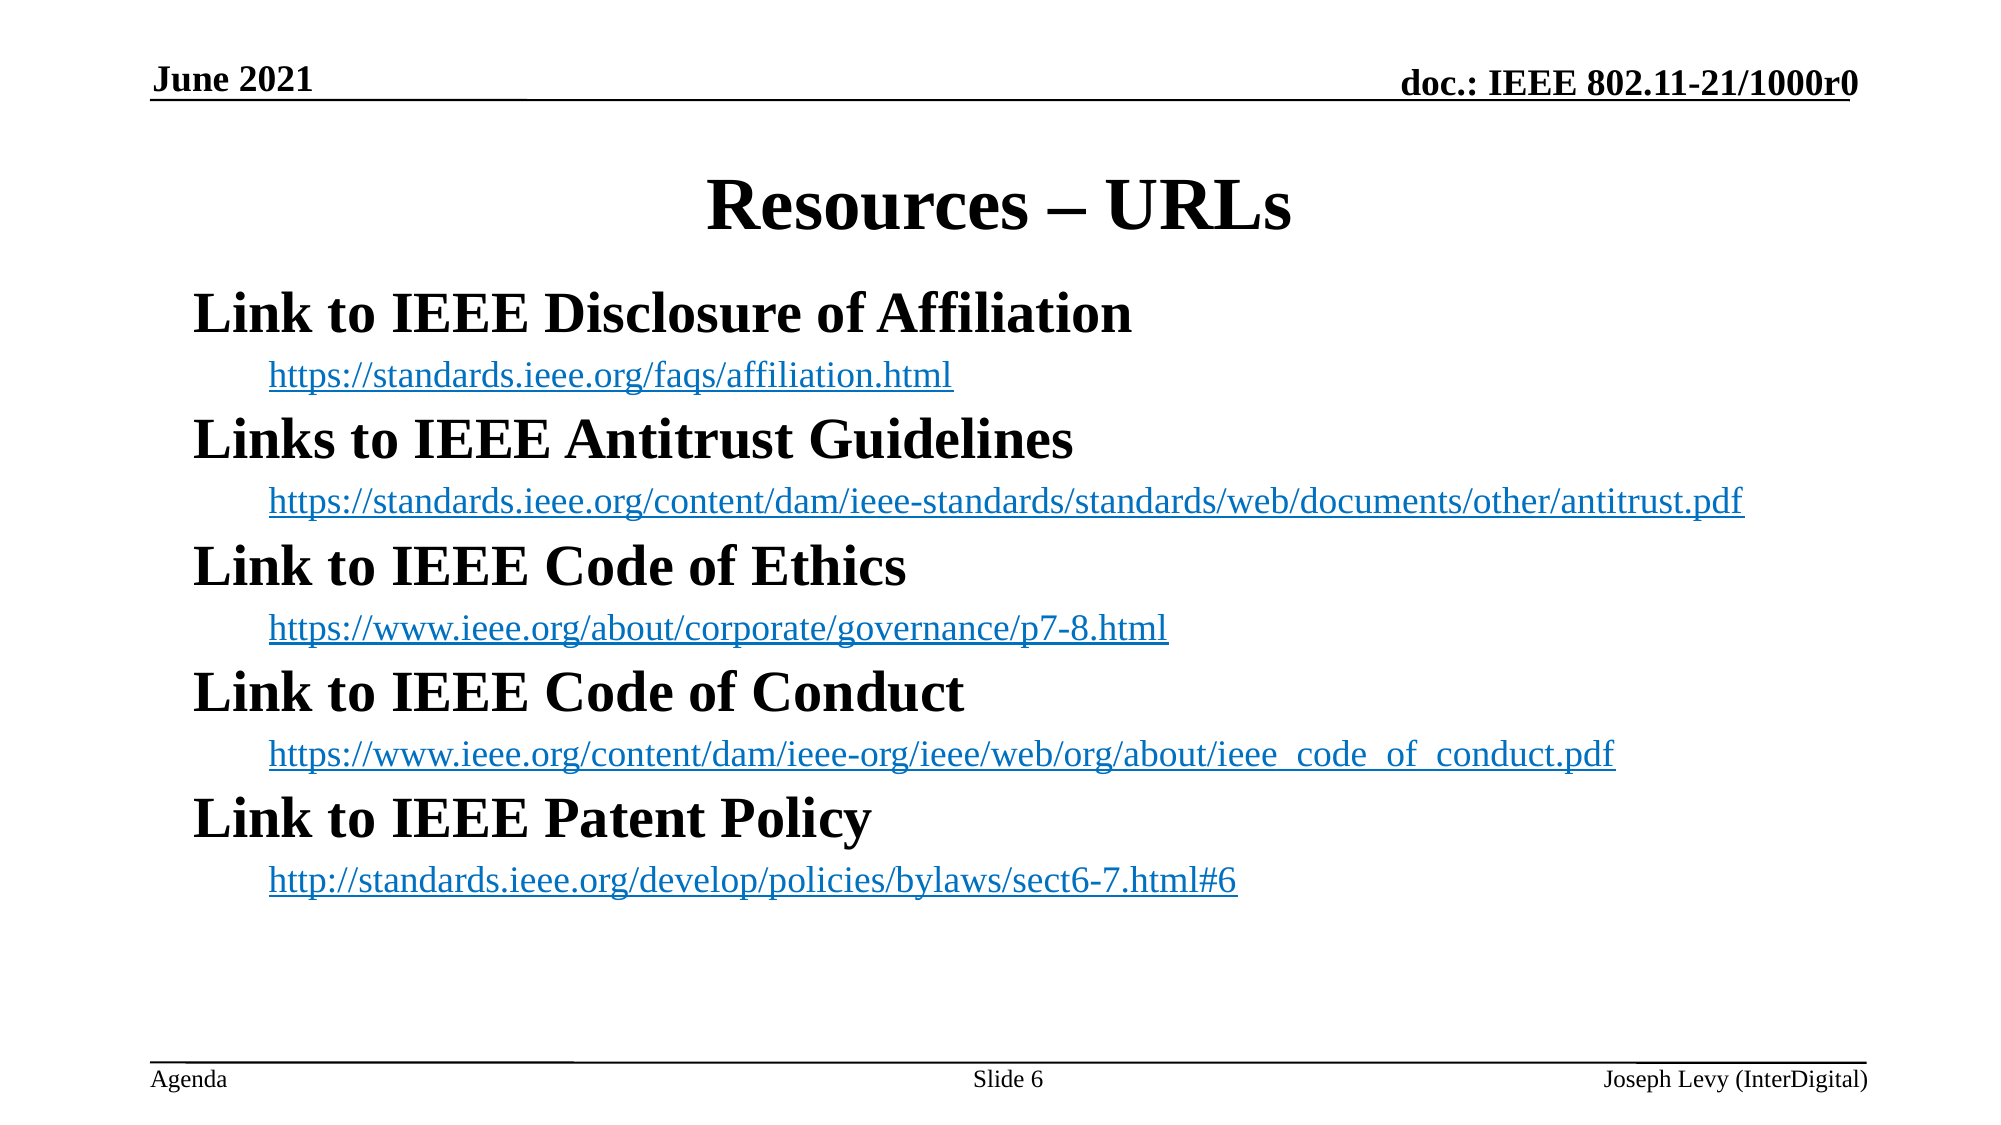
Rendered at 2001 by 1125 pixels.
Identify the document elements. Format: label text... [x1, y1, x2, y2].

footer Joseph Levy (InterDigital) [1171, 1061, 1869, 1093]
title Resources – URLs [149, 112, 1850, 288]
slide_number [152, 54, 563, 100]
list Link to IEEE Disclosure of Affiliation https://standards.ieee.org/faqs/affiliation.html Links to IEEE Antitrust Guidelines https://standards.ieee.org/content/dam/ieee-standards/standards/web/documents/other/antitrust.pdf Link to IEEE Code of Ethics https://www.ieee.org/about/corporate/governance/p7-8.html Link to IEEE Code of Conduct https://www.ieee.org/content/dam/ieee-org/ieee/web/org/about/ieee_code_of_conduct.pdf Link to IEEE Patent Policy http://standards.ieee.org/develop/policies/bylaws/sect6-7.html#6 [178, 274, 1954, 1012]
slide_number Slide 6 [950, 1061, 1067, 1123]
